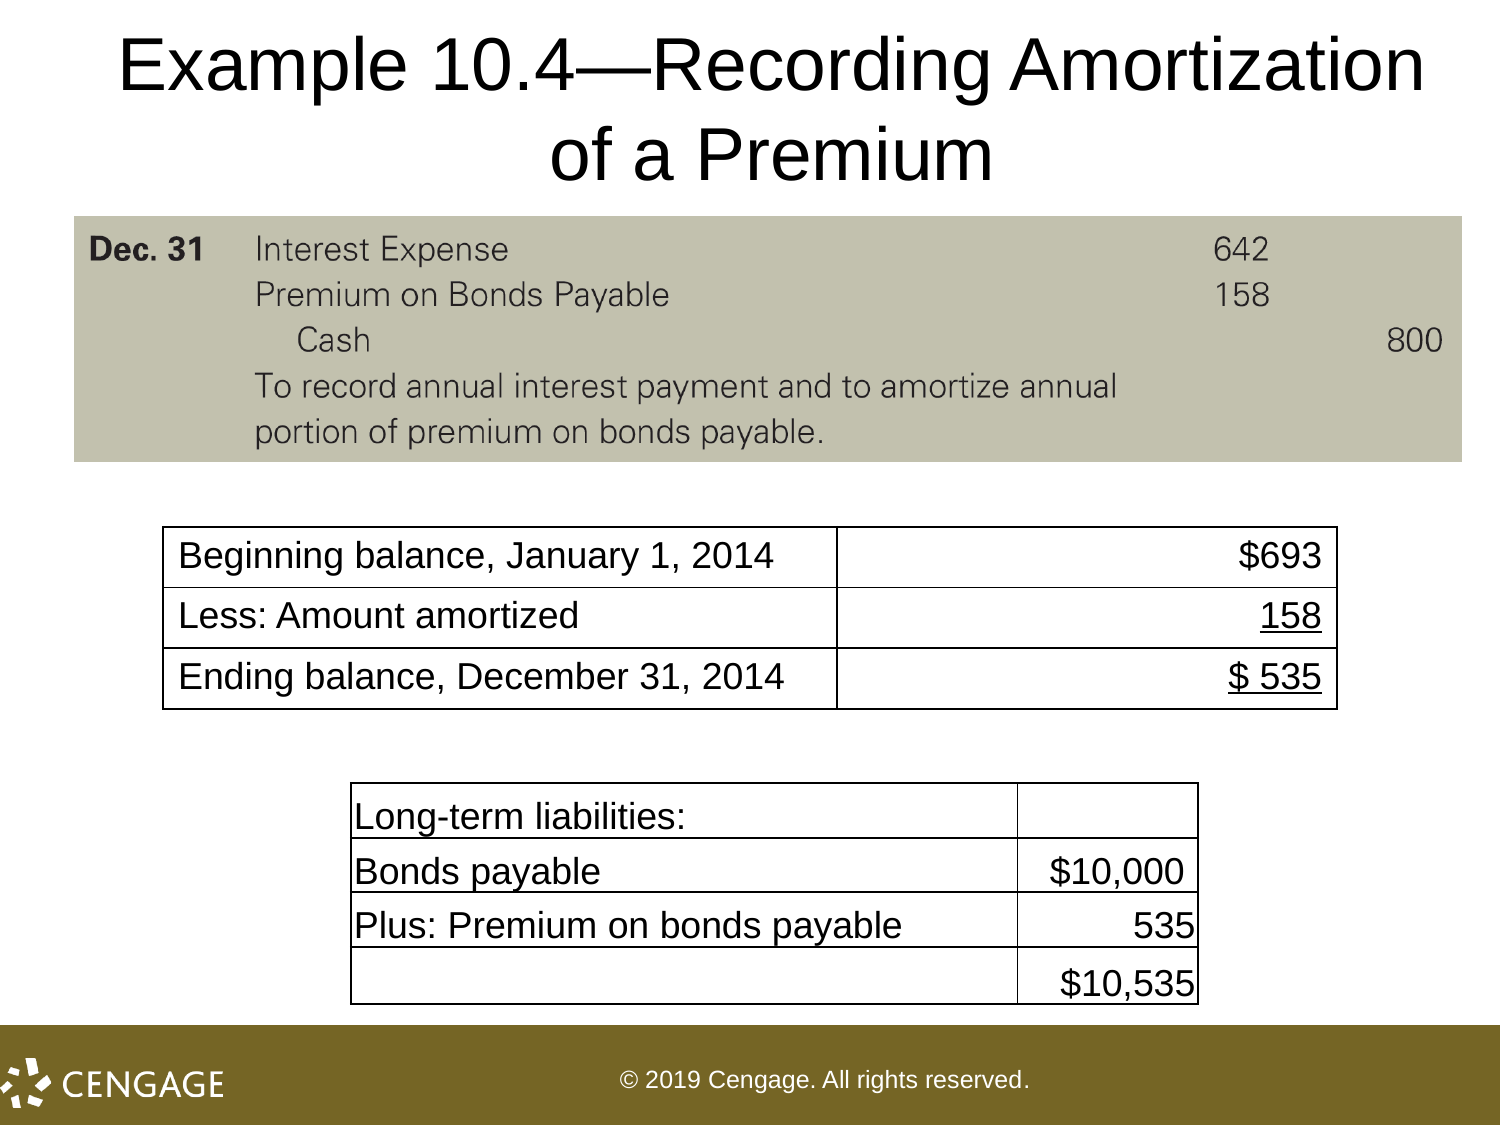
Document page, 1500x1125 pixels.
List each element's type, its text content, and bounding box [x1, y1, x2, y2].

table_cell 158 [838, 588, 1336, 647]
picture [0, 1058, 223, 1108]
table_cell $10,535 [1018, 948, 1197, 1003]
table_cell Less: Amount amortized [164, 588, 836, 647]
table_header [1018, 784, 1197, 837]
title Example 10.4—Recording Amortization of a Premium [97, 20, 1448, 191]
table_header Beginning balance, January 1, 2014 [164, 528, 836, 587]
table_cell Ending balance, December 31, 2014 [164, 649, 836, 708]
table_cell 535 [1018, 893, 1197, 946]
table_cell Bonds payable [352, 839, 1017, 891]
table_cell [352, 948, 1017, 1003]
table_cell $ 535 [838, 649, 1336, 708]
table_cell Plus: Premium on bonds payable [352, 893, 1017, 946]
table_cell $10,000 [1018, 839, 1197, 891]
table_header $693 [838, 528, 1336, 587]
table_header Long-term liabilities: [352, 784, 1017, 837]
picture [73, 216, 1462, 463]
